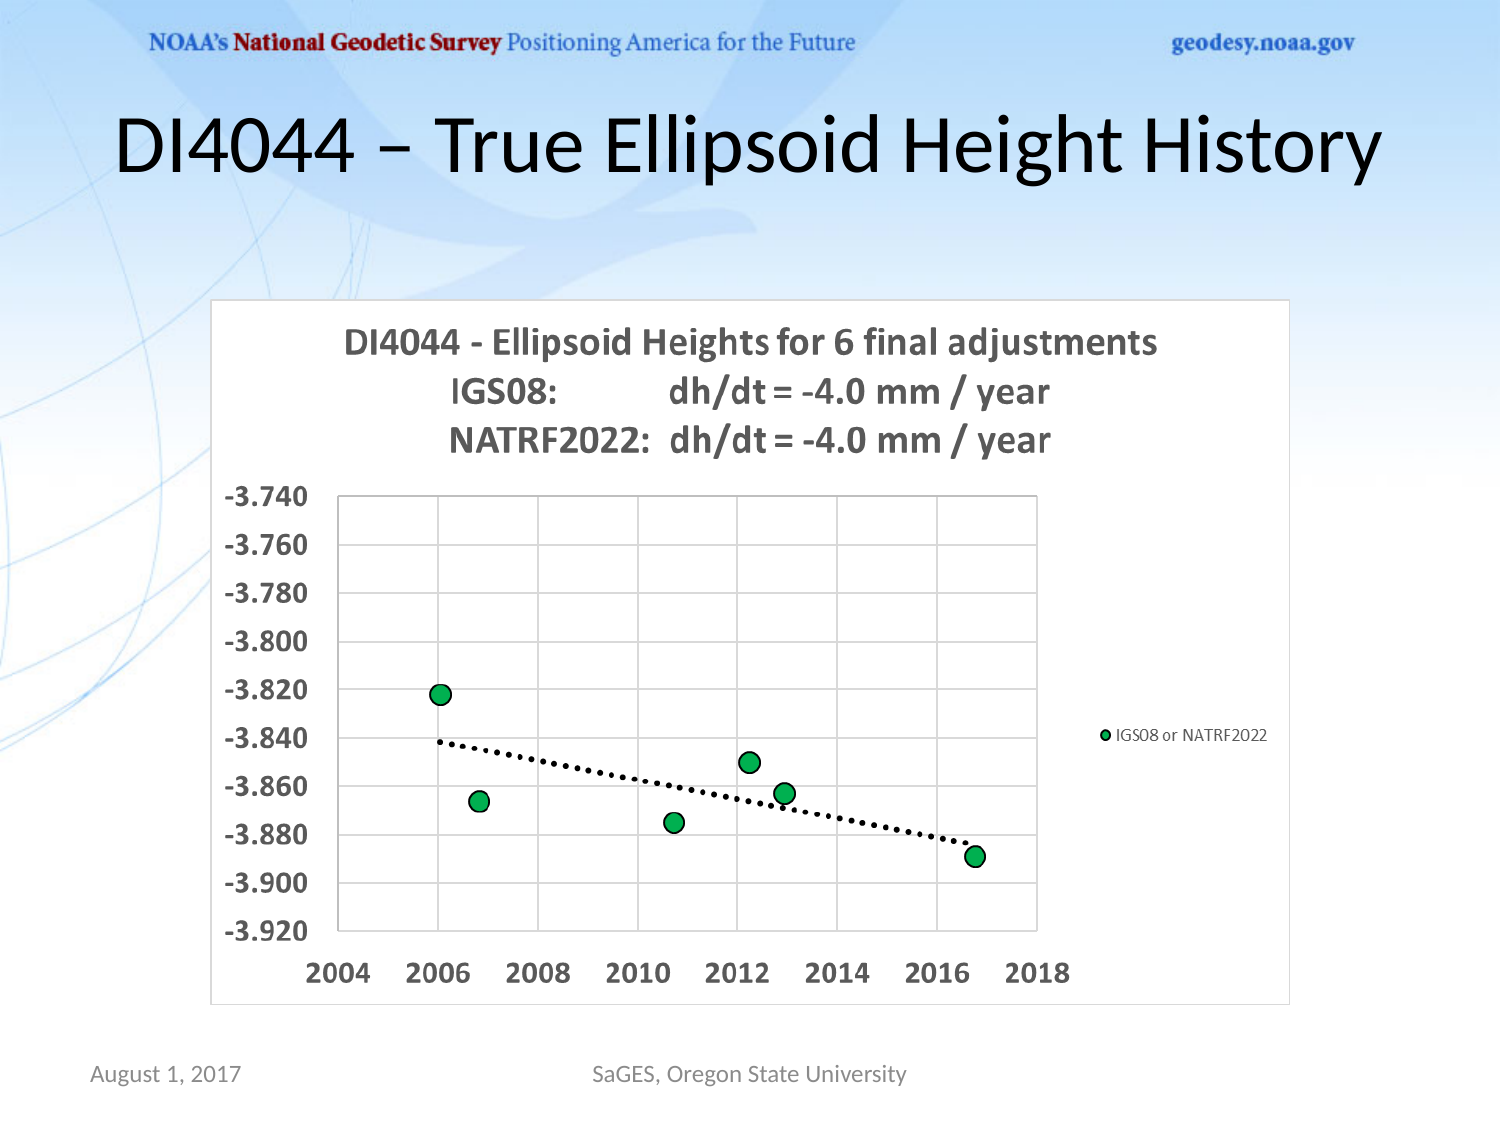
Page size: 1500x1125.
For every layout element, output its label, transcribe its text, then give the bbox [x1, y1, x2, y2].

title DI4044 – True Ellipsoid Height History [75, 45, 1425, 233]
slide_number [75, 1042, 425, 1103]
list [209, 299, 1291, 1006]
picture [0, 0, 1500, 1125]
footer SaGES, Oregon State University [512, 1042, 988, 1103]
